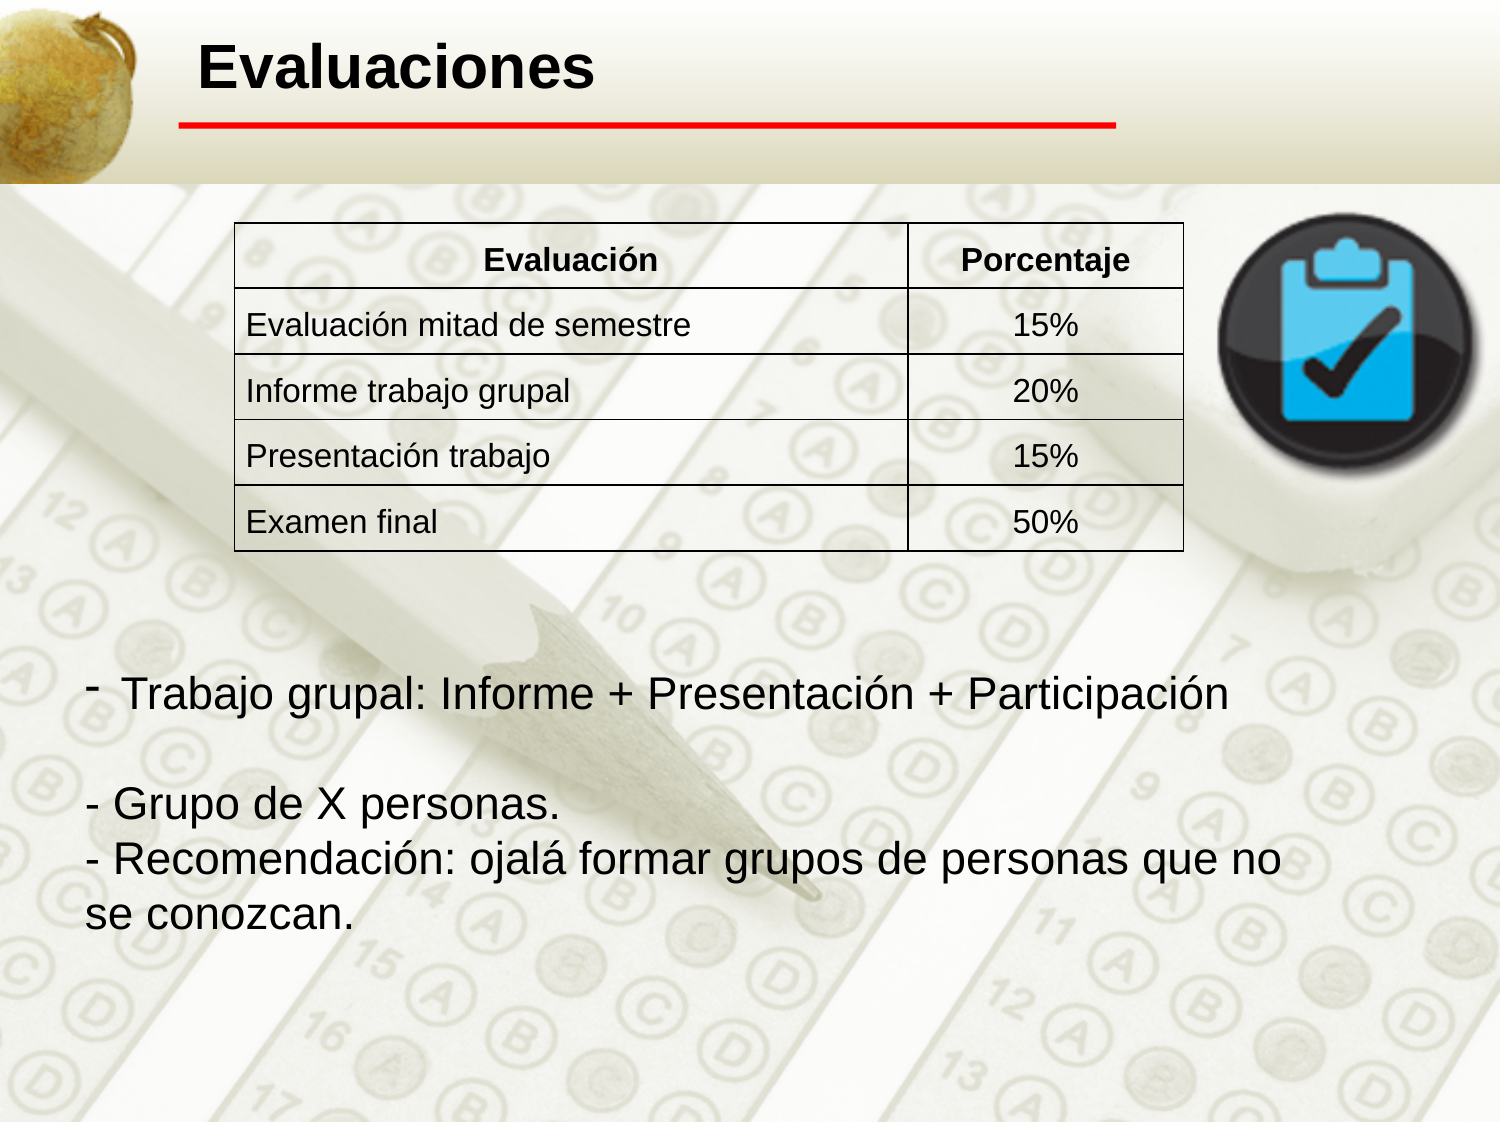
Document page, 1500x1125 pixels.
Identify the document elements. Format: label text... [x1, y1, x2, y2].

picture [0, 0, 1500, 1125]
text_box Evaluaciones [183, 19, 1105, 109]
